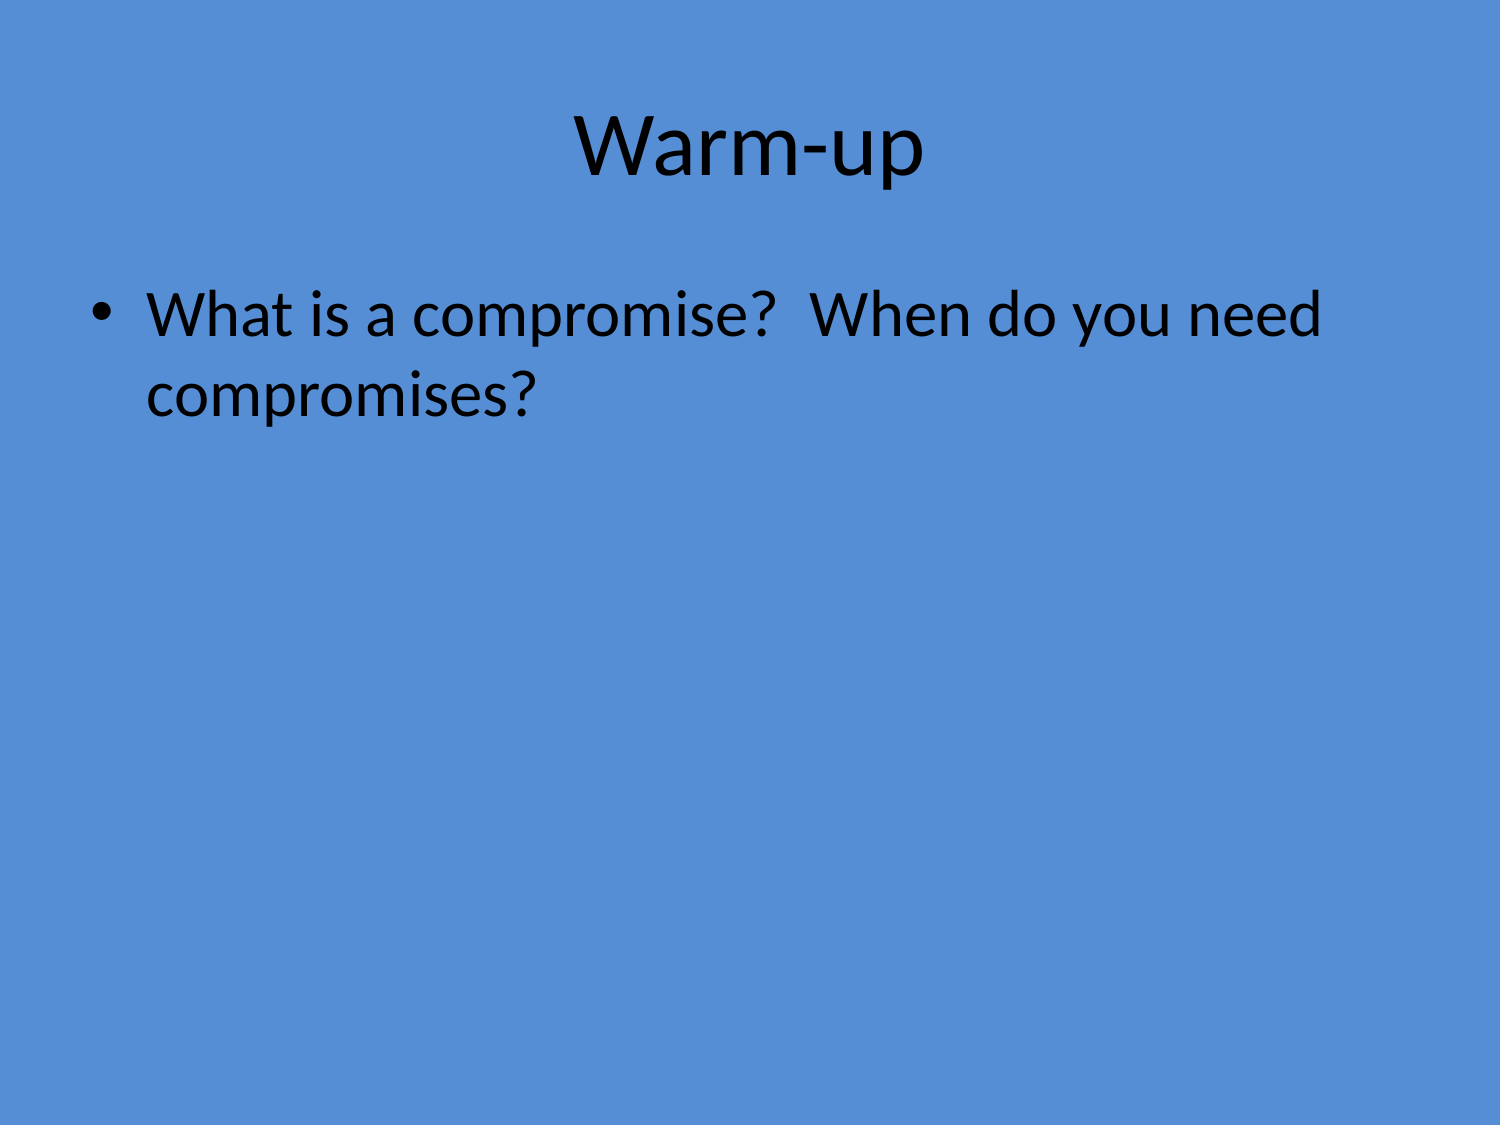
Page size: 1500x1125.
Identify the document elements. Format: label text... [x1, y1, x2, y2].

list What is a compromise? When do you need compromises? [75, 262, 1425, 1005]
title Warm-up [75, 45, 1425, 233]
